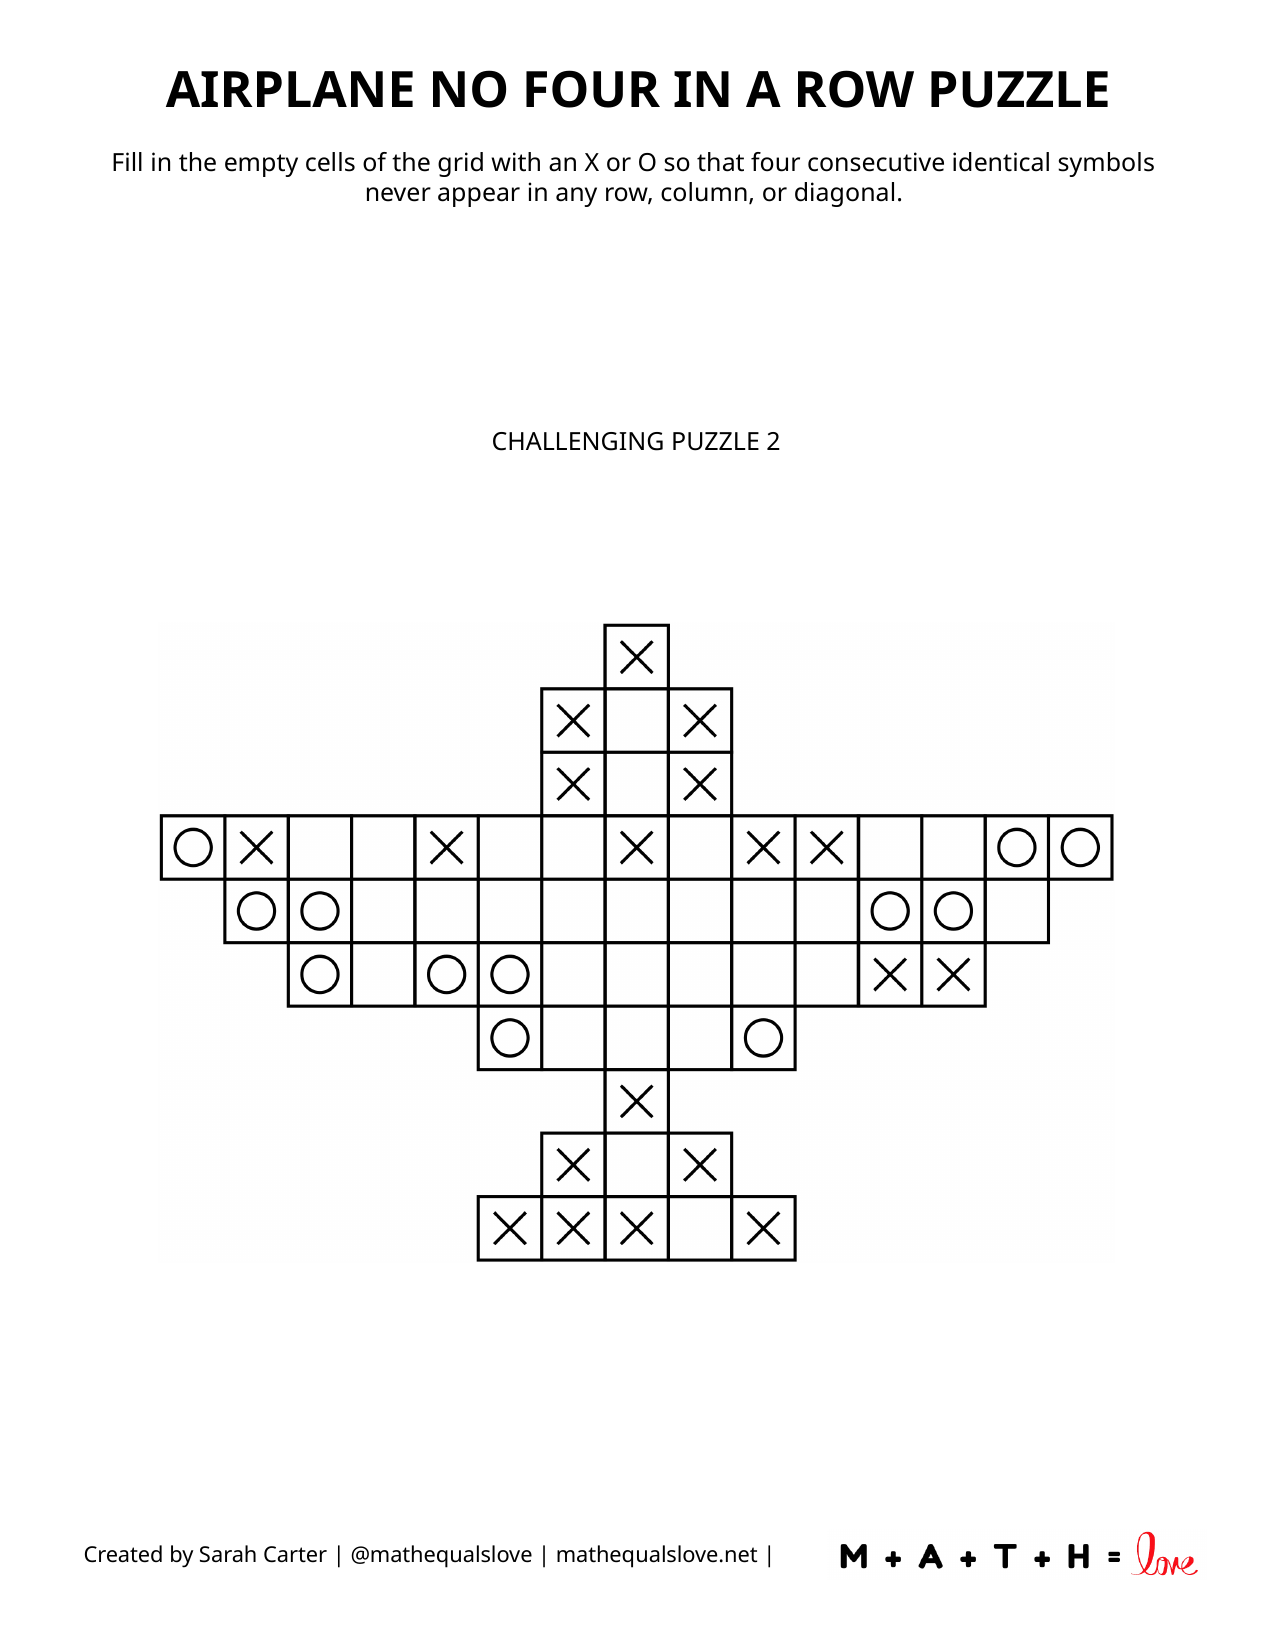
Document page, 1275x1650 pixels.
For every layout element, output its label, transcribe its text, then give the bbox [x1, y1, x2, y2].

text_box AIRPLANE NO FOUR IN A ROW PUZZLE [66, 49, 1211, 125]
text_box CHALLENGING PUZZLE 2 [158, 424, 1115, 476]
text_box Fill in the empty cells of the grid with an X or O so that four consecutive identical symbols never appear in any row, column, or diagonal. [0, 139, 1275, 215]
text_box Created by Sarah Carter | @mathequalslove | mathequalslove.net | [68, 1533, 826, 1575]
picture [826, 1528, 1207, 1580]
picture [157, 622, 1116, 1263]
